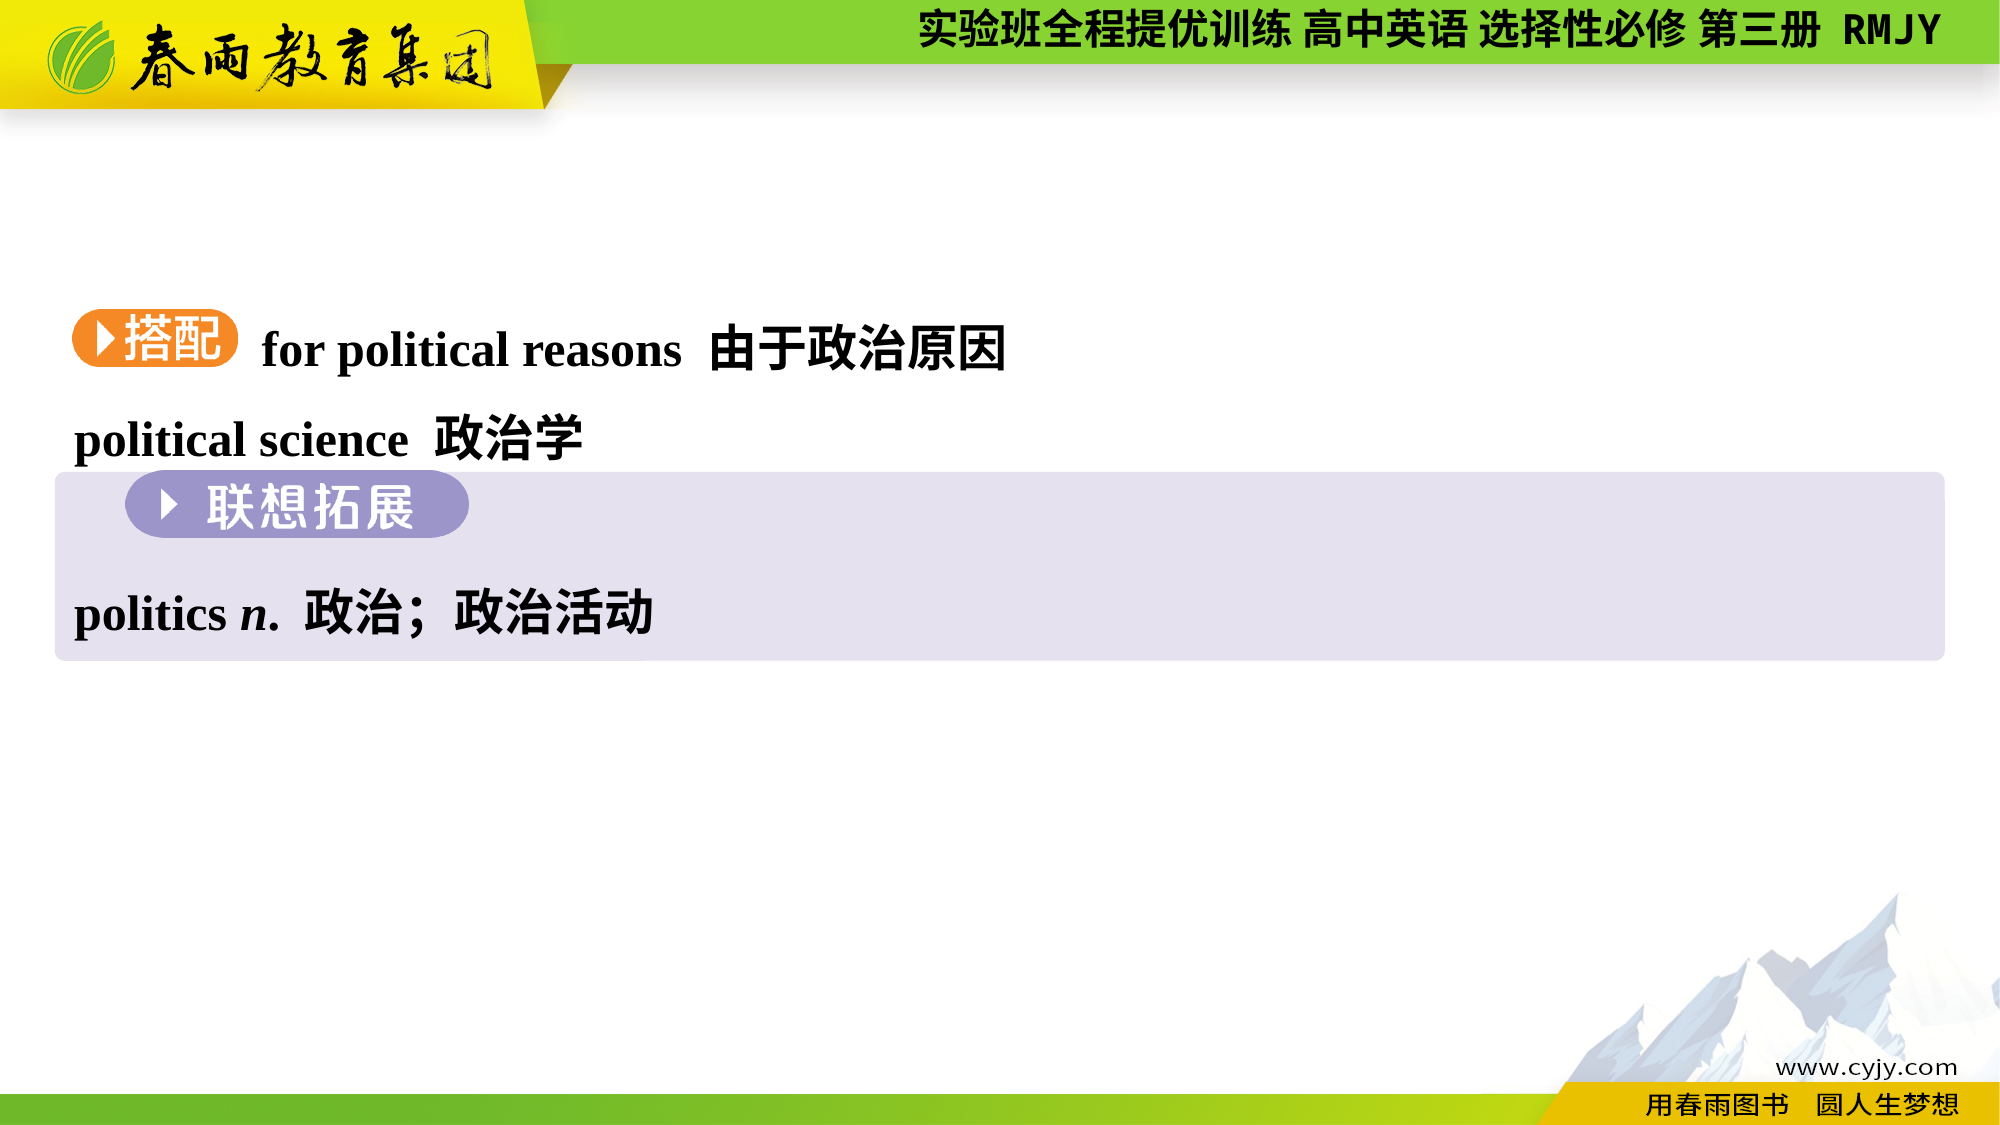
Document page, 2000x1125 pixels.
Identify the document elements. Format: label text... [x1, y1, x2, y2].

text_box politics n. 政治；政治活动 [59, 542, 1944, 648]
list for political reasons 由于政治原因 political science 政治学 [59, 278, 1944, 476]
picture [0, 0, 2000, 1125]
text_box [54, 471, 1945, 661]
